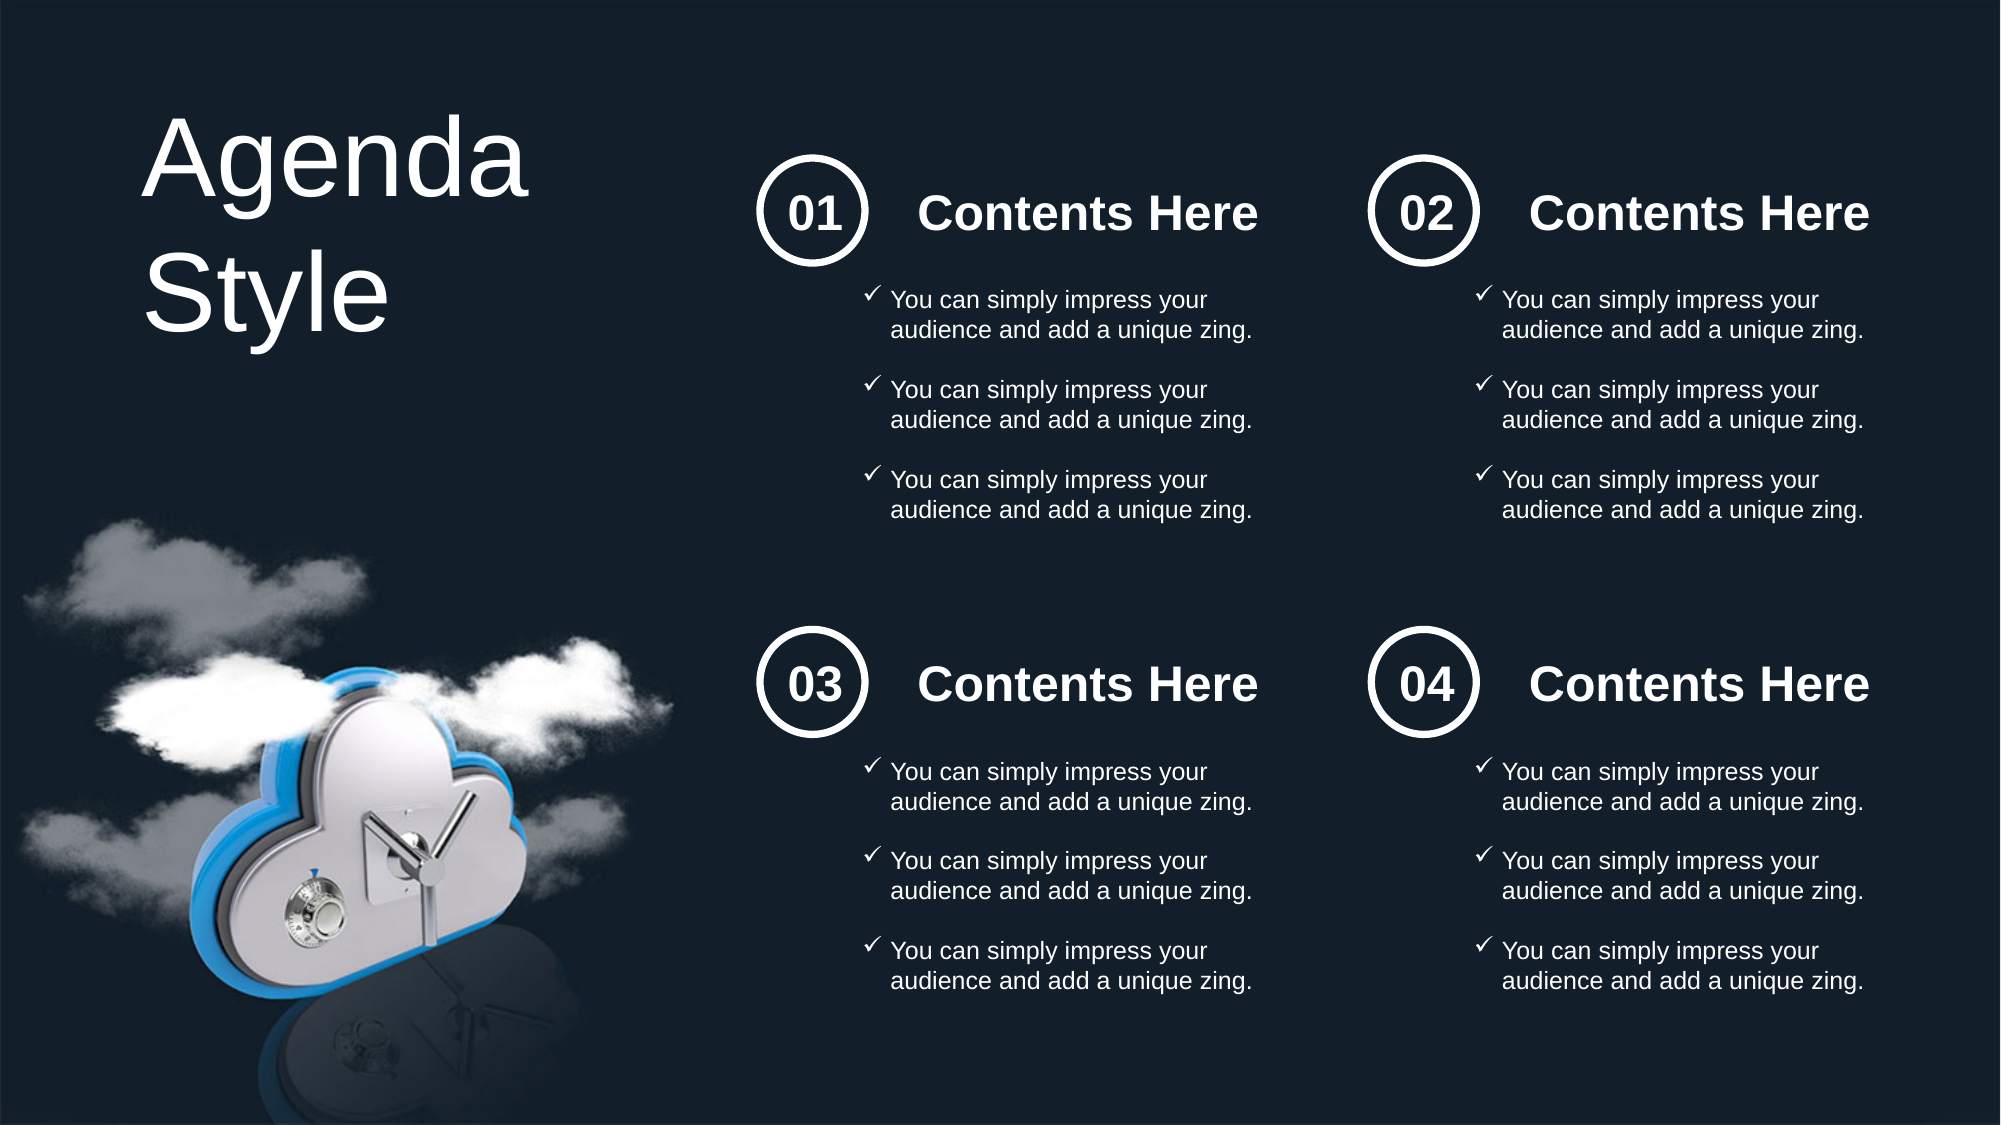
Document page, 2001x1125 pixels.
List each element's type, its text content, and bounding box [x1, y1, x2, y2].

text_box Agenda Style [127, 76, 574, 361]
picture [0, 0, 2001, 1125]
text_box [759, 157, 1907, 1006]
